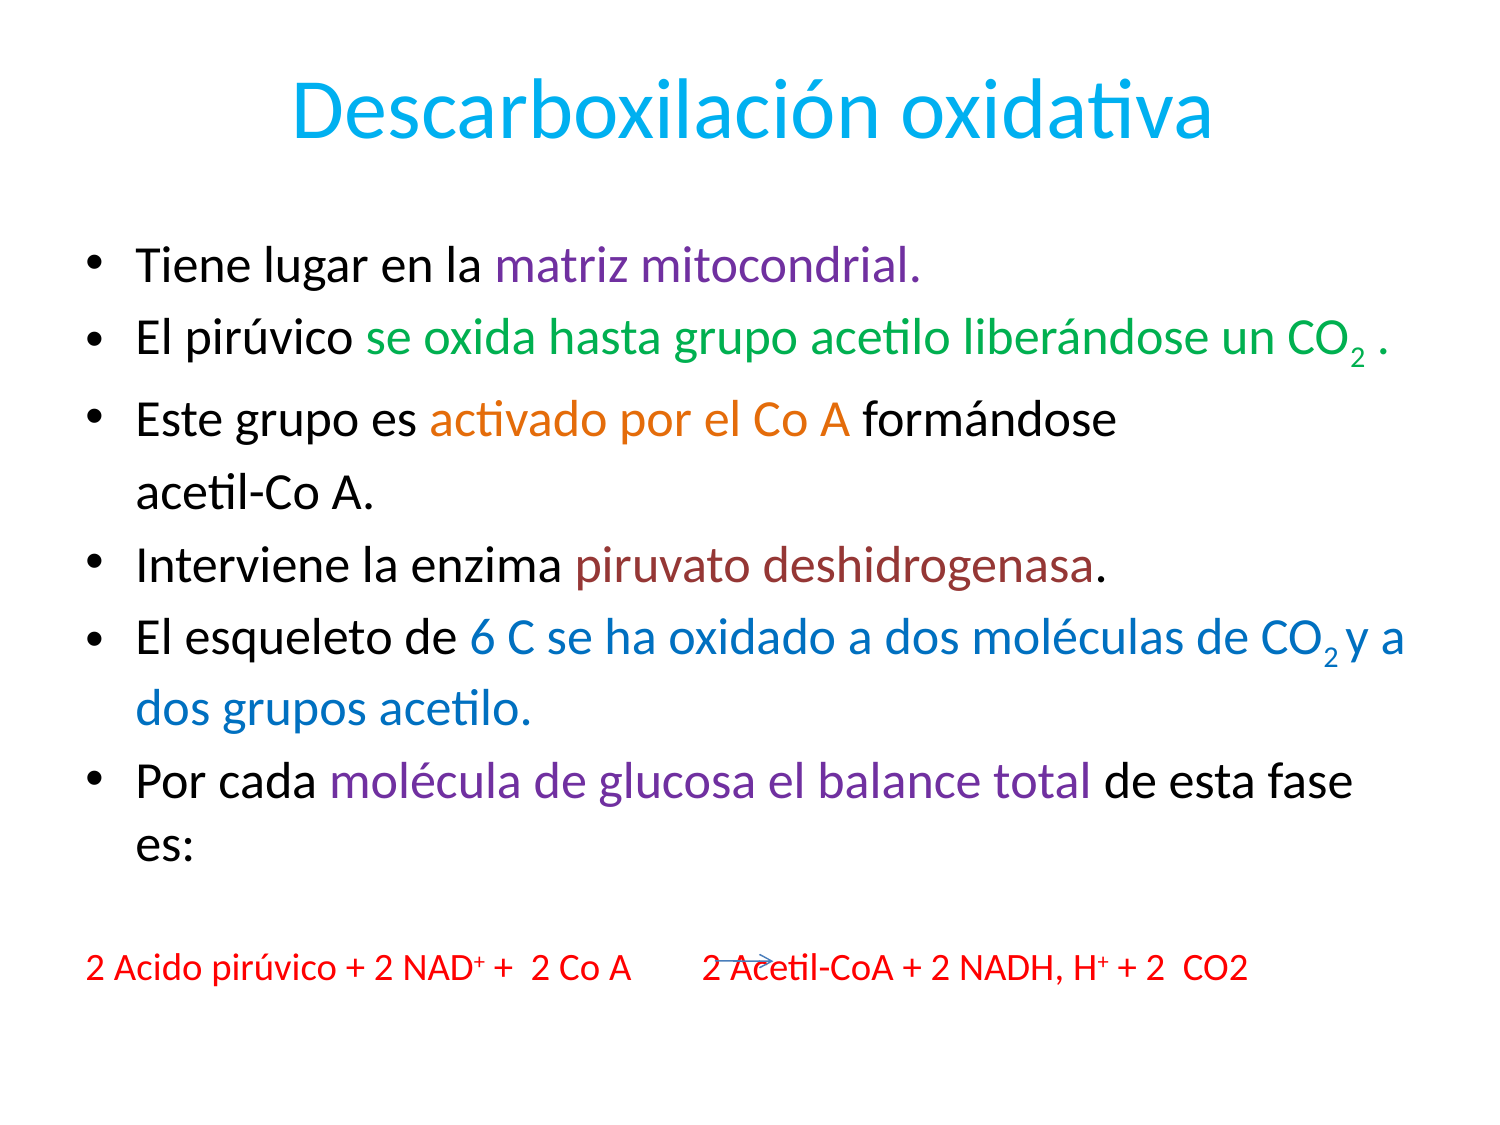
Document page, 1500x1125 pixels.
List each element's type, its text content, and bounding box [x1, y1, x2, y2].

list Tiene lugar en la matriz mitocondrial. El pirúvico se oxida hasta grupo acetilo liberándose un CO2 . Este grupo es activado por el Co A formándose acetil-Co A. Interviene la enzima piruvato deshidrogenasa. El esqueleto de 6 C se ha oxidado a dos moléculas de CO2 y a dos grupos acetilo. Por cada molécula de glucosa el balance total de esta fase es: 2 Acido pirúvico + 2 NAD+ + 2 Co A 2 Acetil-CoA + 2 NADH, H+ + 2 CO2 [70, 222, 1425, 1055]
title Descarboxilación oxidativa [82, 45, 1425, 164]
